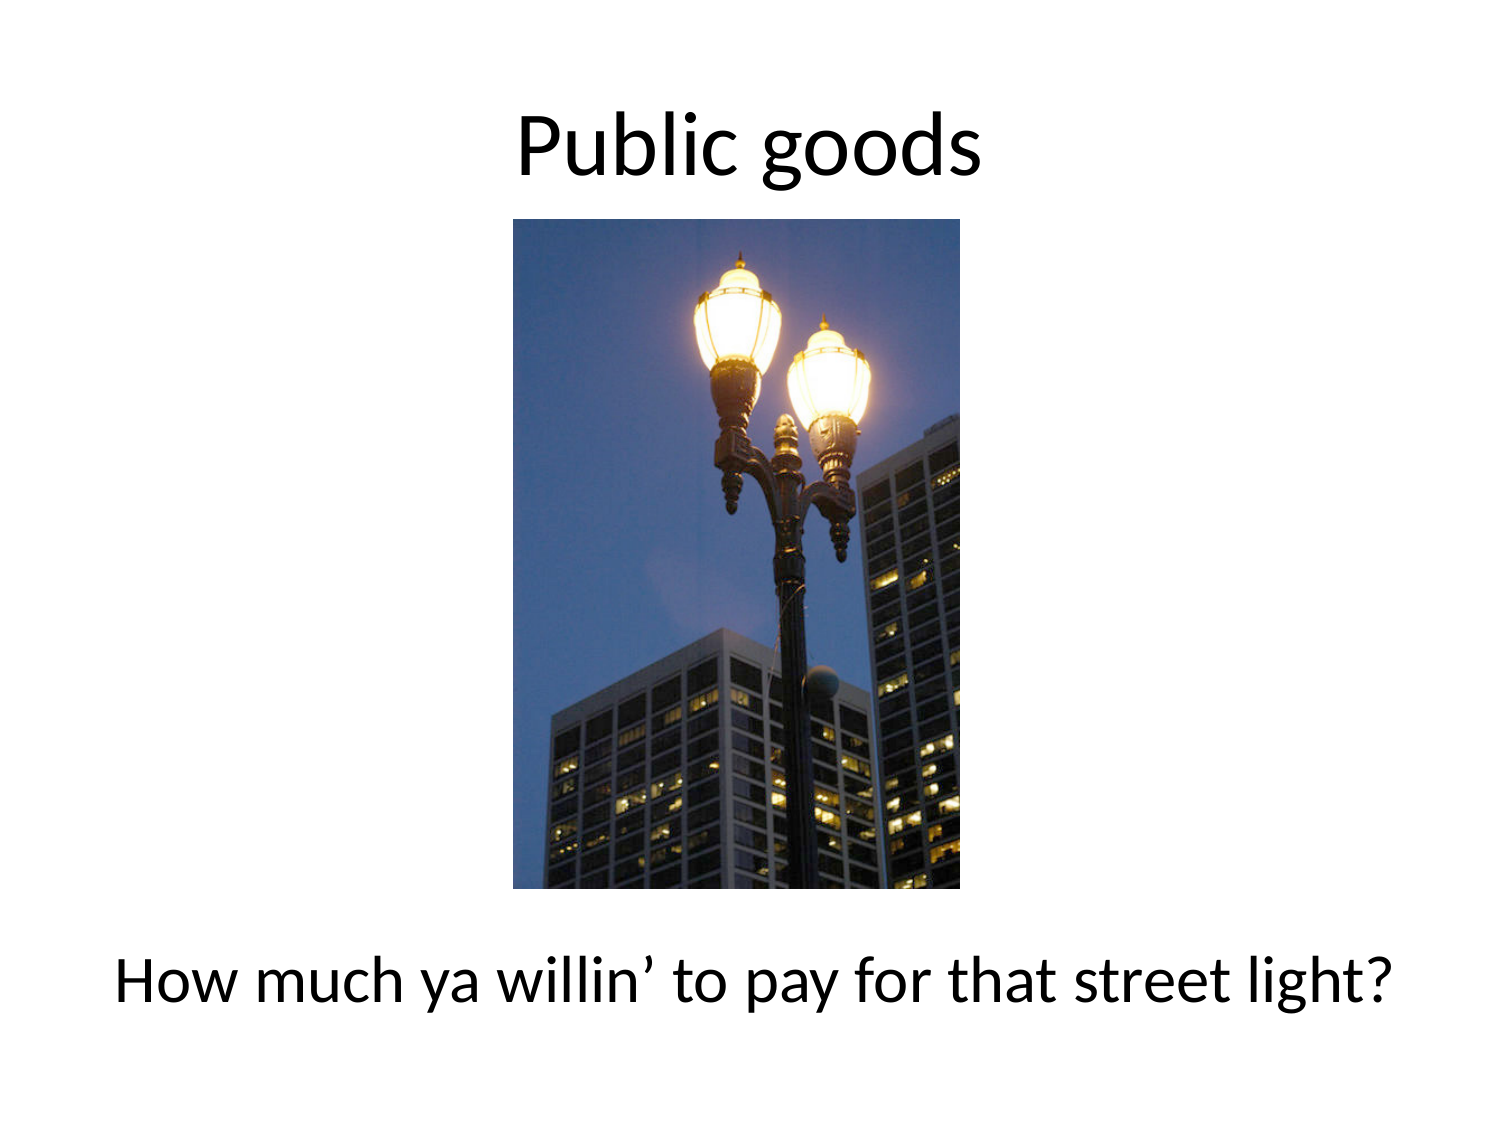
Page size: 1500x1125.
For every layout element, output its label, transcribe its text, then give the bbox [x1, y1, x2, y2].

title Public goods [75, 45, 1425, 233]
text_box How much ya willin’ to pay for that street light? [76, 928, 1436, 1024]
picture [513, 219, 960, 889]
